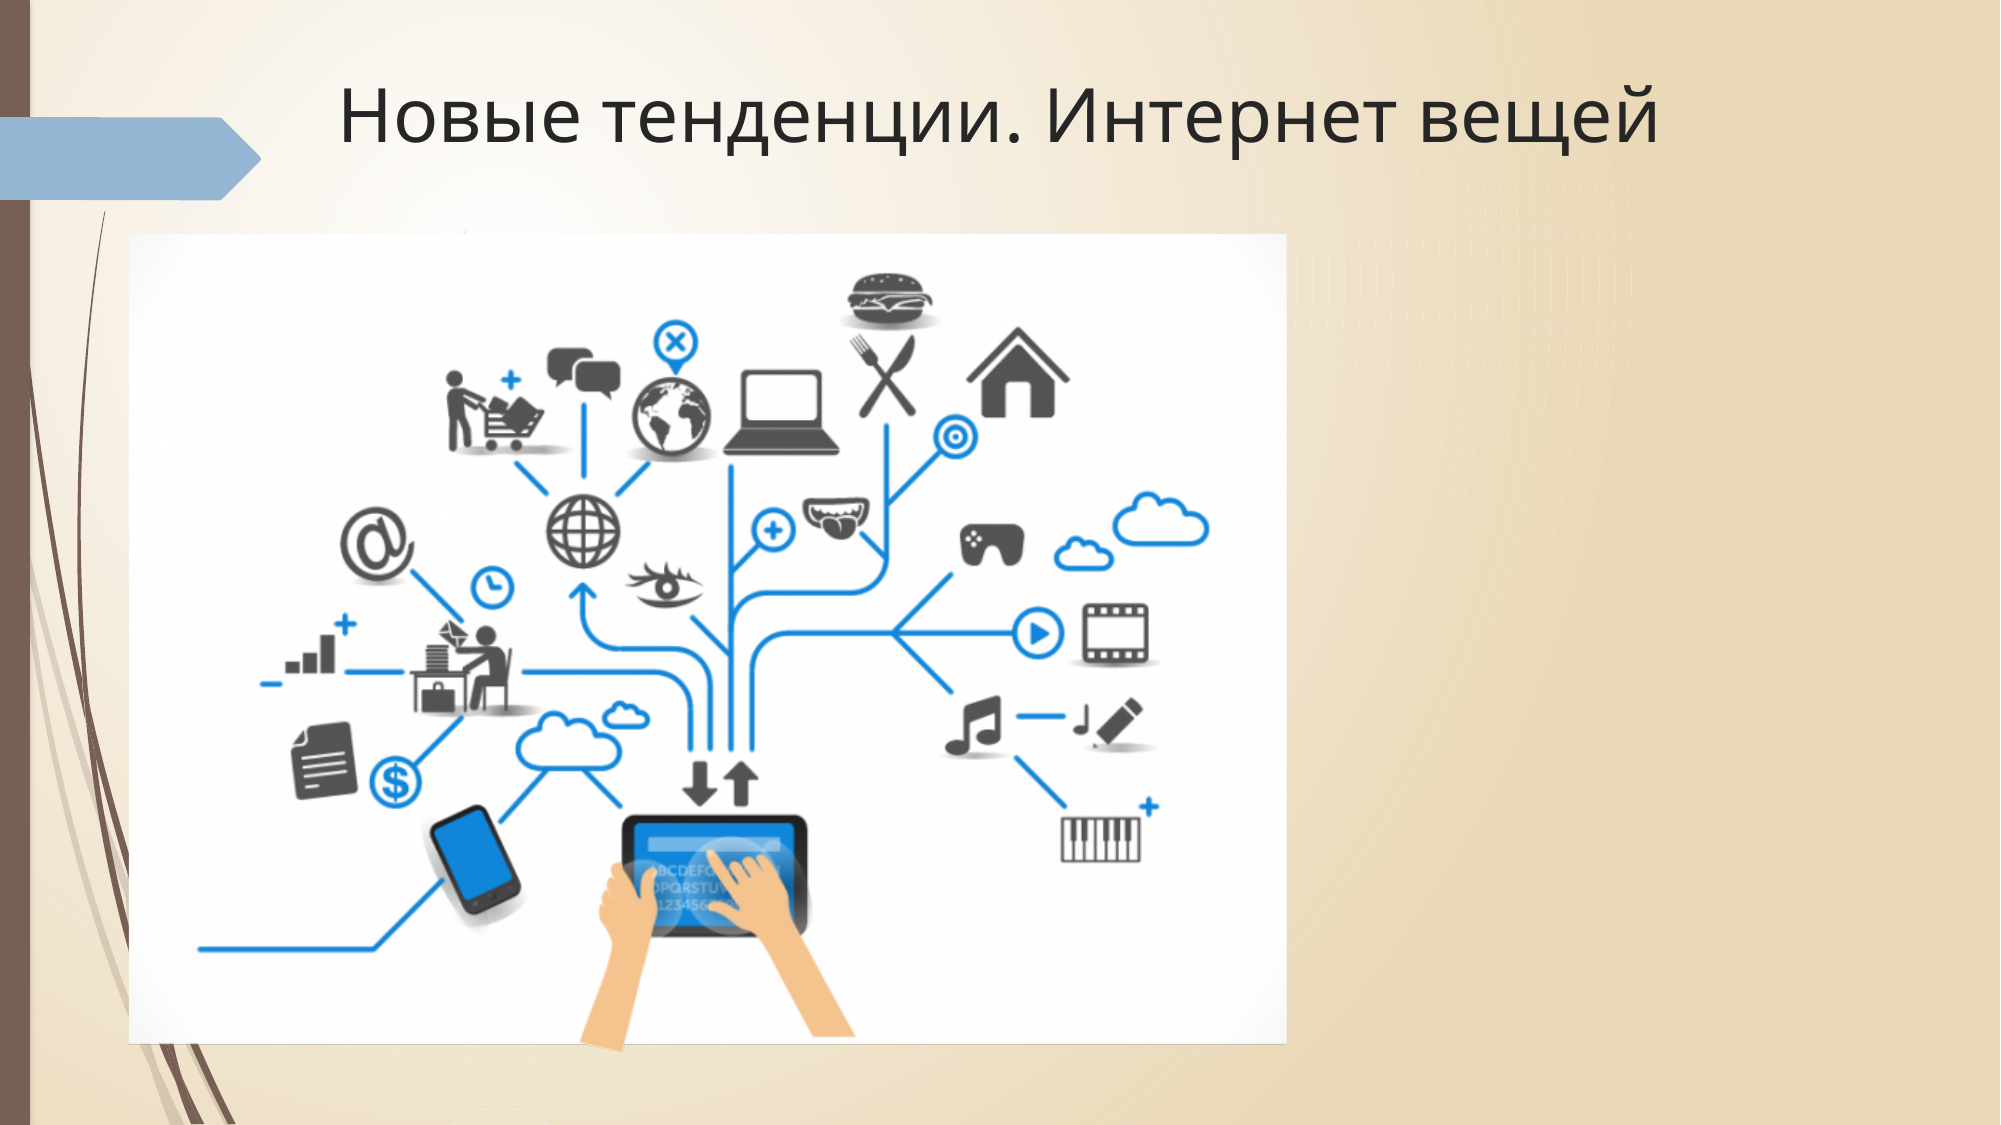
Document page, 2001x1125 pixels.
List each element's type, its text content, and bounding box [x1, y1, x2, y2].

title Новые тенденции. Интернет вещей [187, 60, 1813, 168]
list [128, 234, 1287, 1052]
